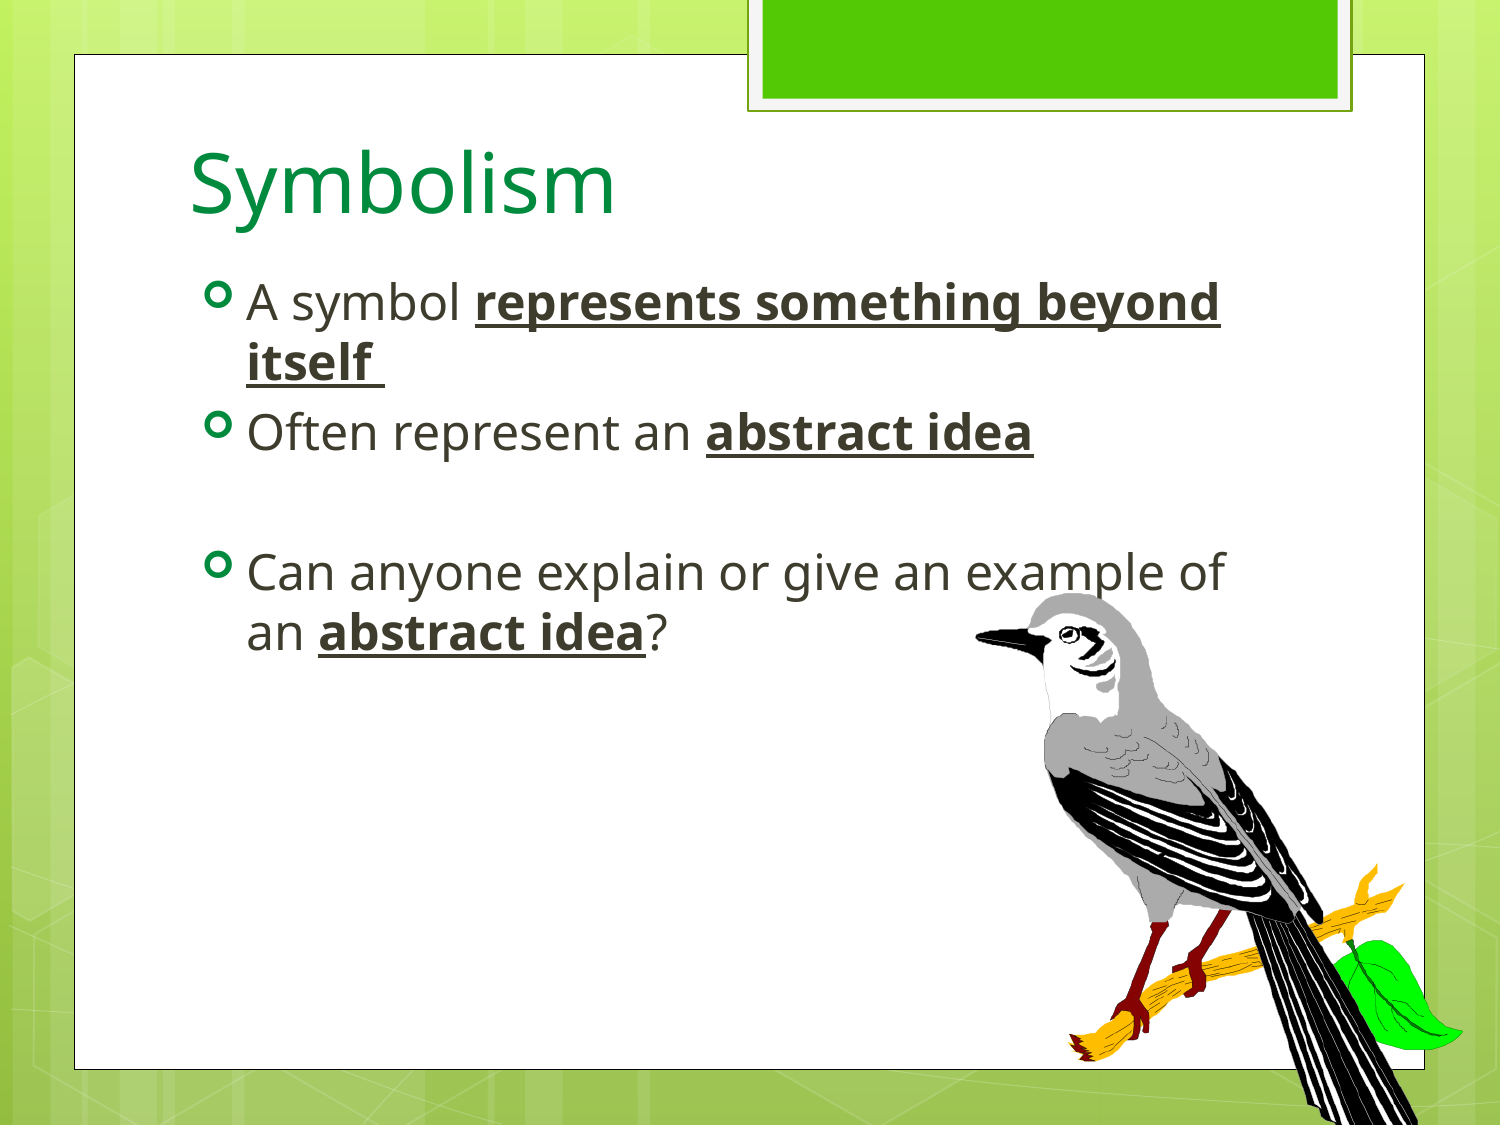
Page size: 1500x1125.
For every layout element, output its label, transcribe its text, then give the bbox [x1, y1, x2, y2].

list A symbol represents something beyond itself Often represent an abstract idea Can anyone explain or give an example of an abstract idea? [174, 262, 1287, 839]
picture [974, 593, 1463, 1125]
title Symbolism [174, 50, 1328, 238]
